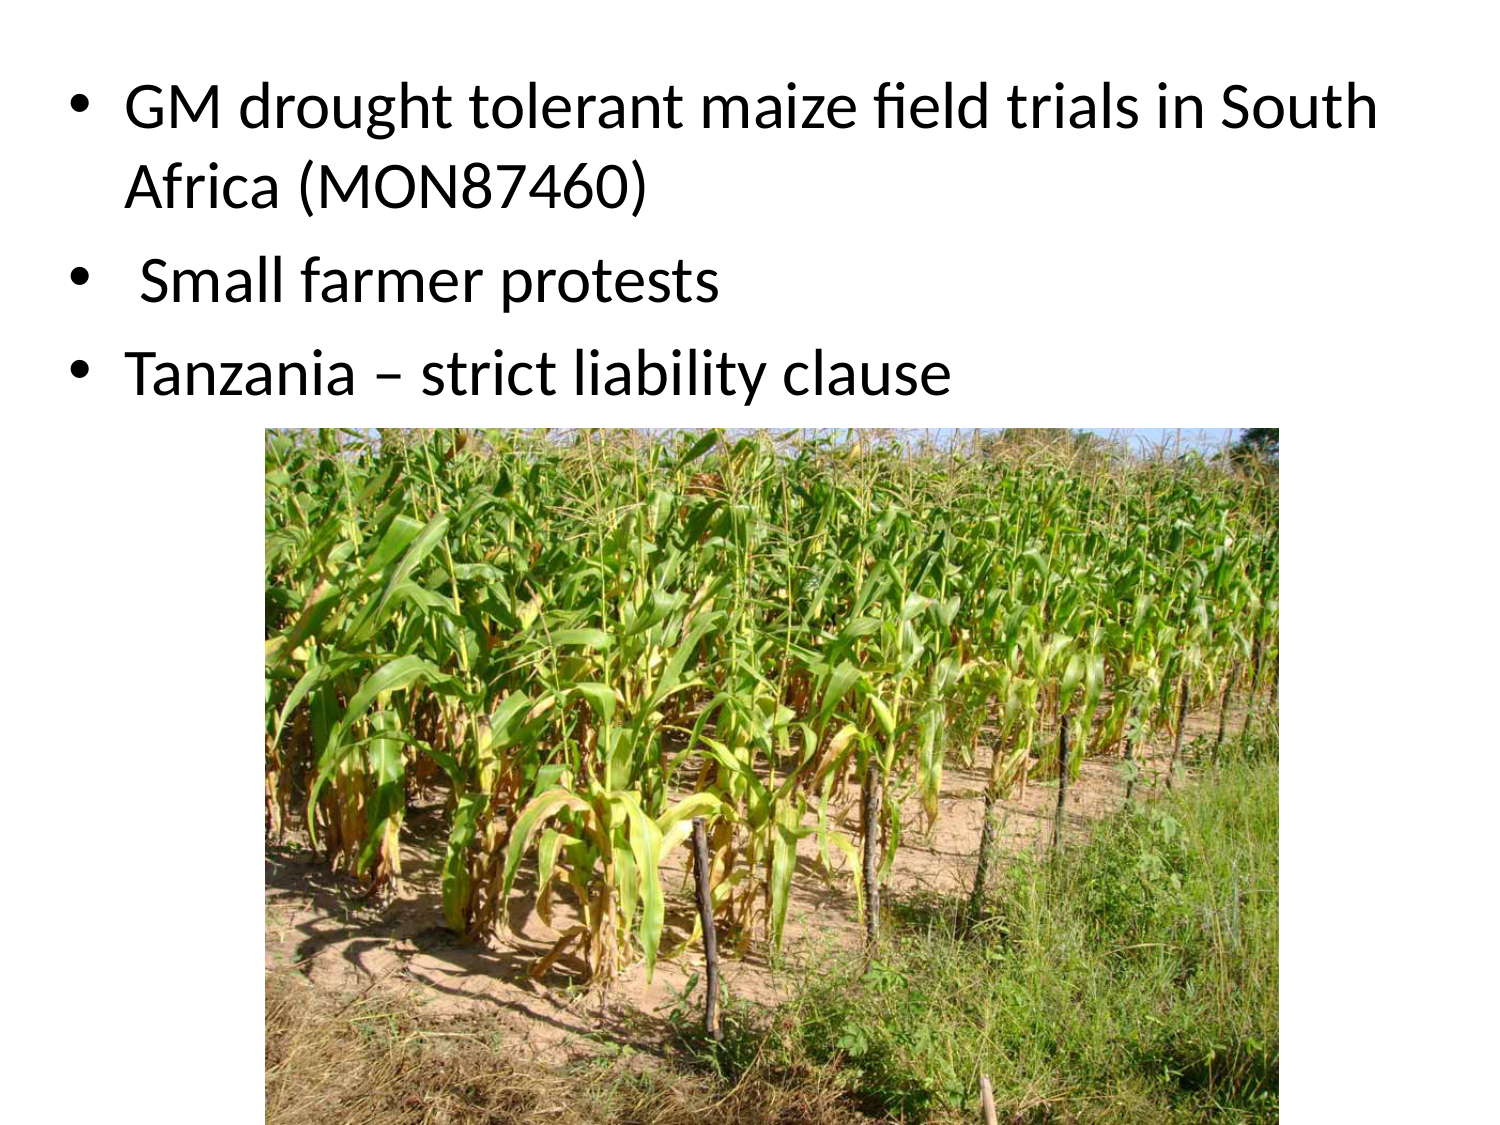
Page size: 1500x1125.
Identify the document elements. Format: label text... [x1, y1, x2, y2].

list GM drought tolerant maize field trials in South Africa (MON87460) Small farmer protests Tanzania – strict liability clause [52, 54, 1404, 485]
picture [265, 428, 1279, 1125]
